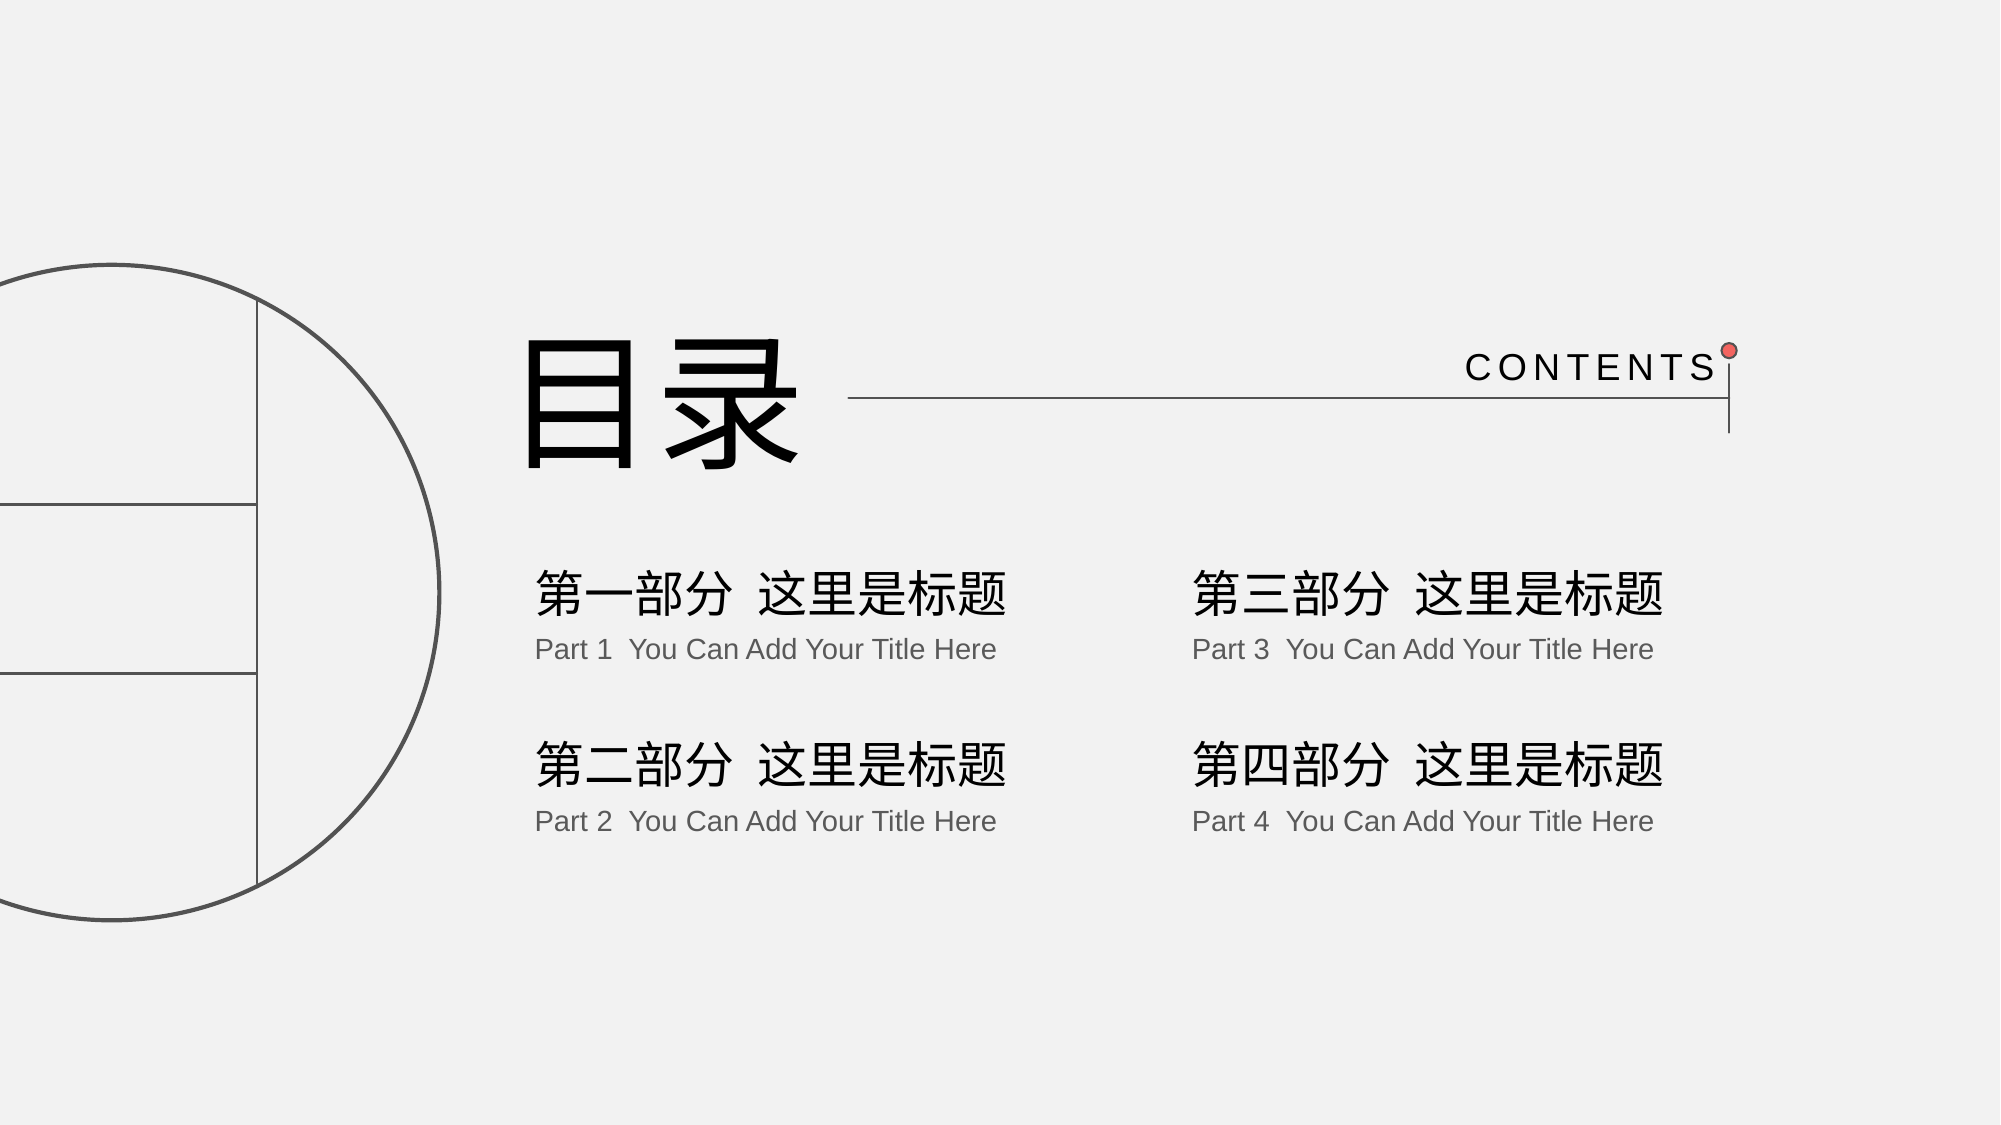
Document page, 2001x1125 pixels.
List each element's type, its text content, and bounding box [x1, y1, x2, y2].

text_box Part 1 You Can Add Your Title Here [519, 623, 1177, 673]
text_box [0, 263, 441, 922]
text_box Part 4 You Can Add Your Title Here [1177, 794, 1835, 845]
text_box [1720, 341, 1738, 360]
text_box 第二部分 这里是标题 [519, 726, 1096, 794]
text_box CONTENTS [1355, 335, 1730, 396]
text_box 第三部分 这里是标题 [1177, 554, 1753, 623]
text_box 目录 [379, 299, 820, 495]
text_box Part 3 You Can Add Your Title Here [1177, 623, 1835, 673]
text_box 第四部分 这里是标题 [1177, 726, 1753, 794]
text_box 第一部分 这里是标题 [519, 554, 1096, 623]
text_box Part 2 You Can Add Your Title Here [519, 794, 1177, 845]
